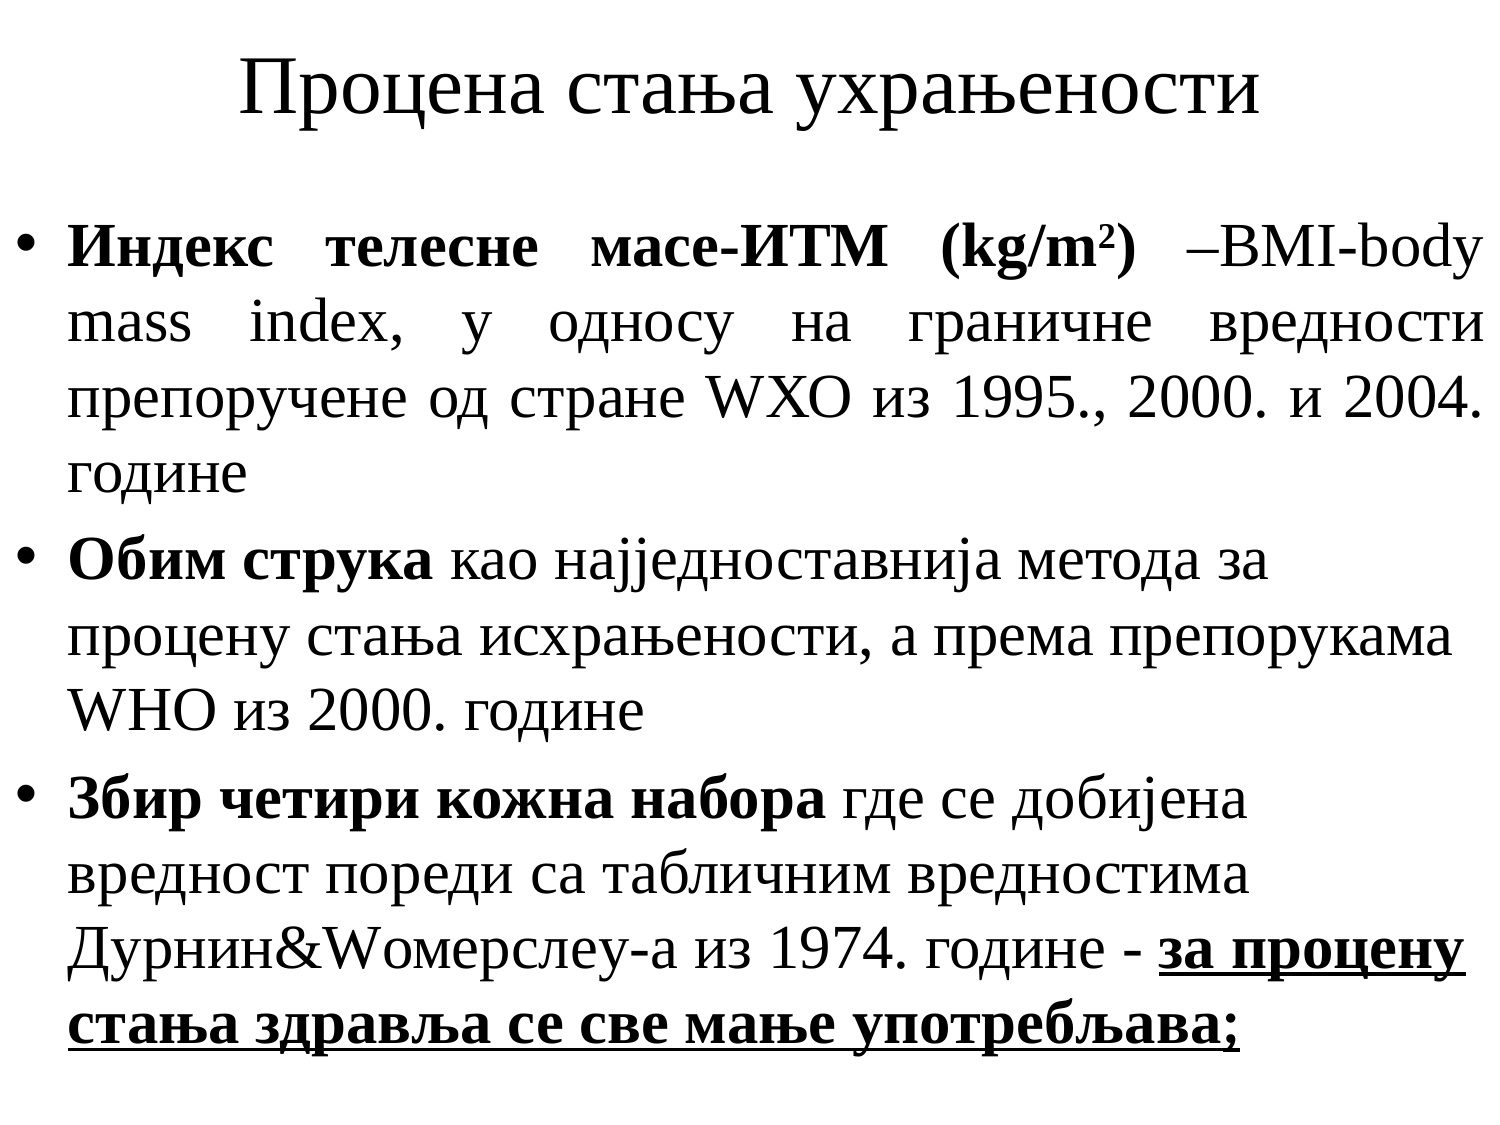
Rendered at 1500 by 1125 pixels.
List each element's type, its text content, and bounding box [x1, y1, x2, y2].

list Индекс телесне масе-ИТМ (kg/m2) –BMI-body mass index, у односу на граничне вредности препоручене од стране WХО из 1995., 2000. и 2004. године Обим струка као најједноставнија метода за процену стања исхрањености, а према препорукама WНО из 2000. године Збир четири кожна набора где се добијена вредност пореди са табличним вредностима Дурнин&Wомерслеy-а из 1974. године - за процену стања здравља се све мање употребљава; [0, 196, 1500, 1125]
title Процена стања ухрањености [0, 0, 1500, 161]
